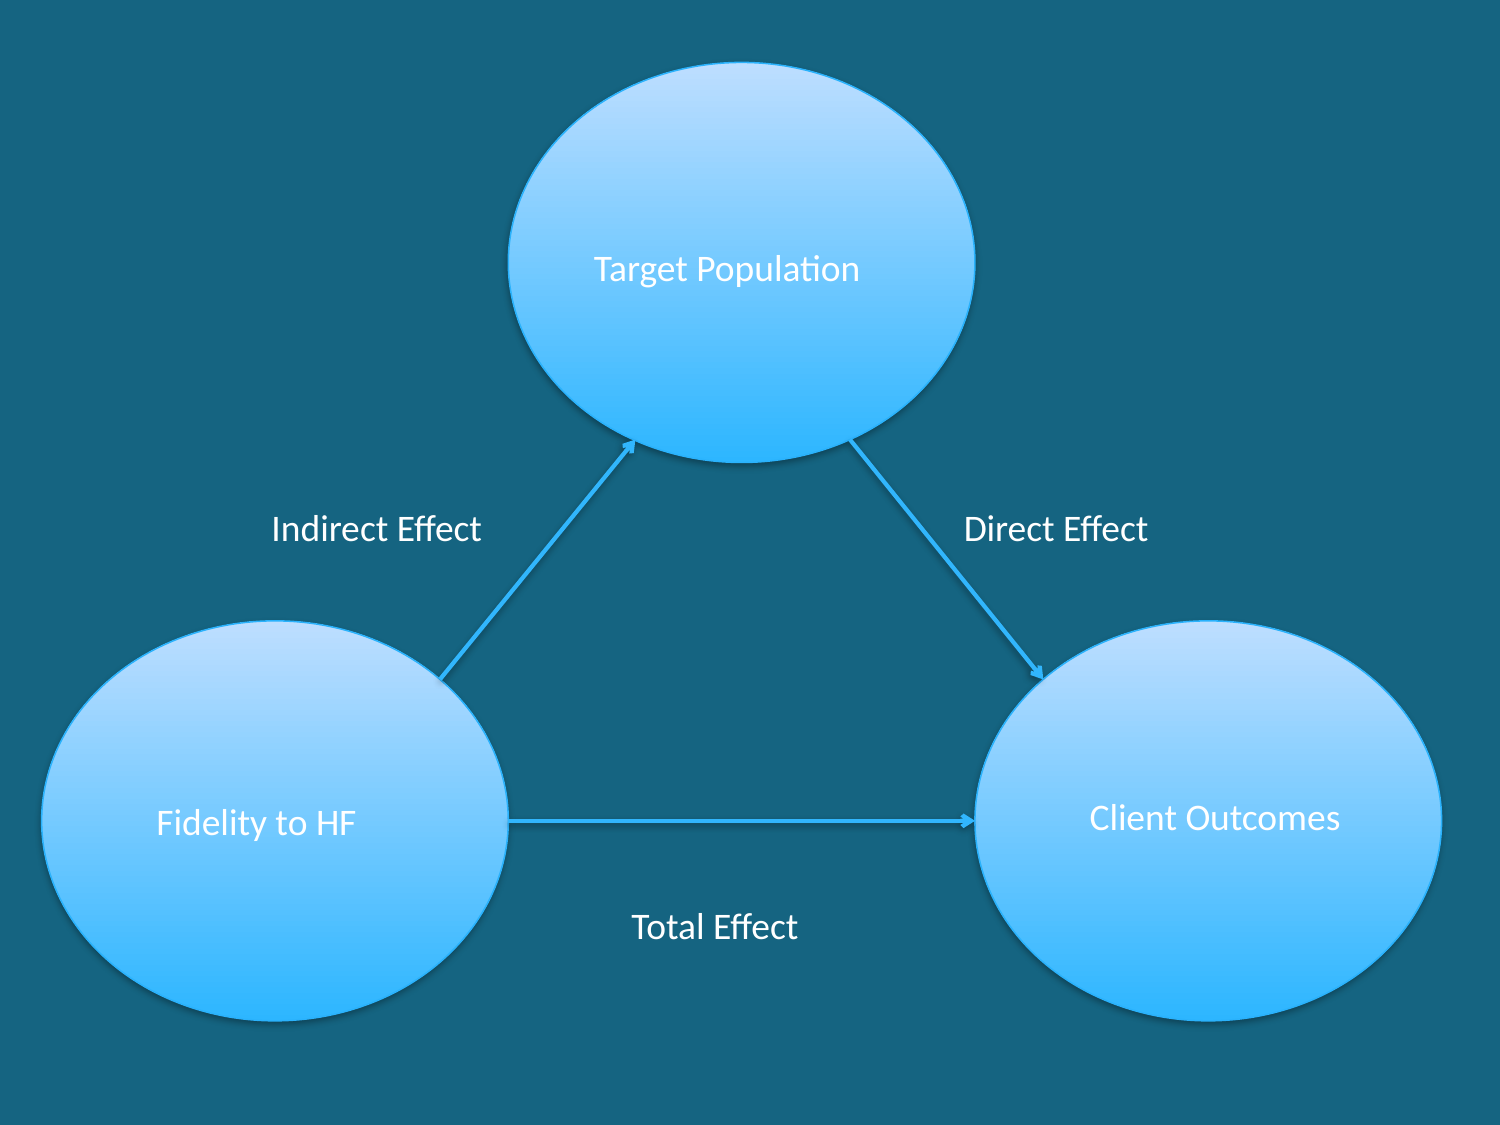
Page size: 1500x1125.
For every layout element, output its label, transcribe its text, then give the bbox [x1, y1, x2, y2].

text_box Indirect Effect [256, 496, 434, 557]
text_box Direct Effect [1048, 496, 1202, 557]
text_box Fidelity to HF [141, 790, 409, 851]
text_box Client Outcomes [1074, 785, 1409, 845]
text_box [849, 439, 1044, 680]
text_box Target Population [579, 236, 907, 297]
text_box [40, 620, 510, 1022]
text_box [439, 439, 636, 680]
text_box Total Effect [616, 894, 869, 955]
text_box [974, 620, 1443, 1022]
text_box [507, 61, 976, 464]
